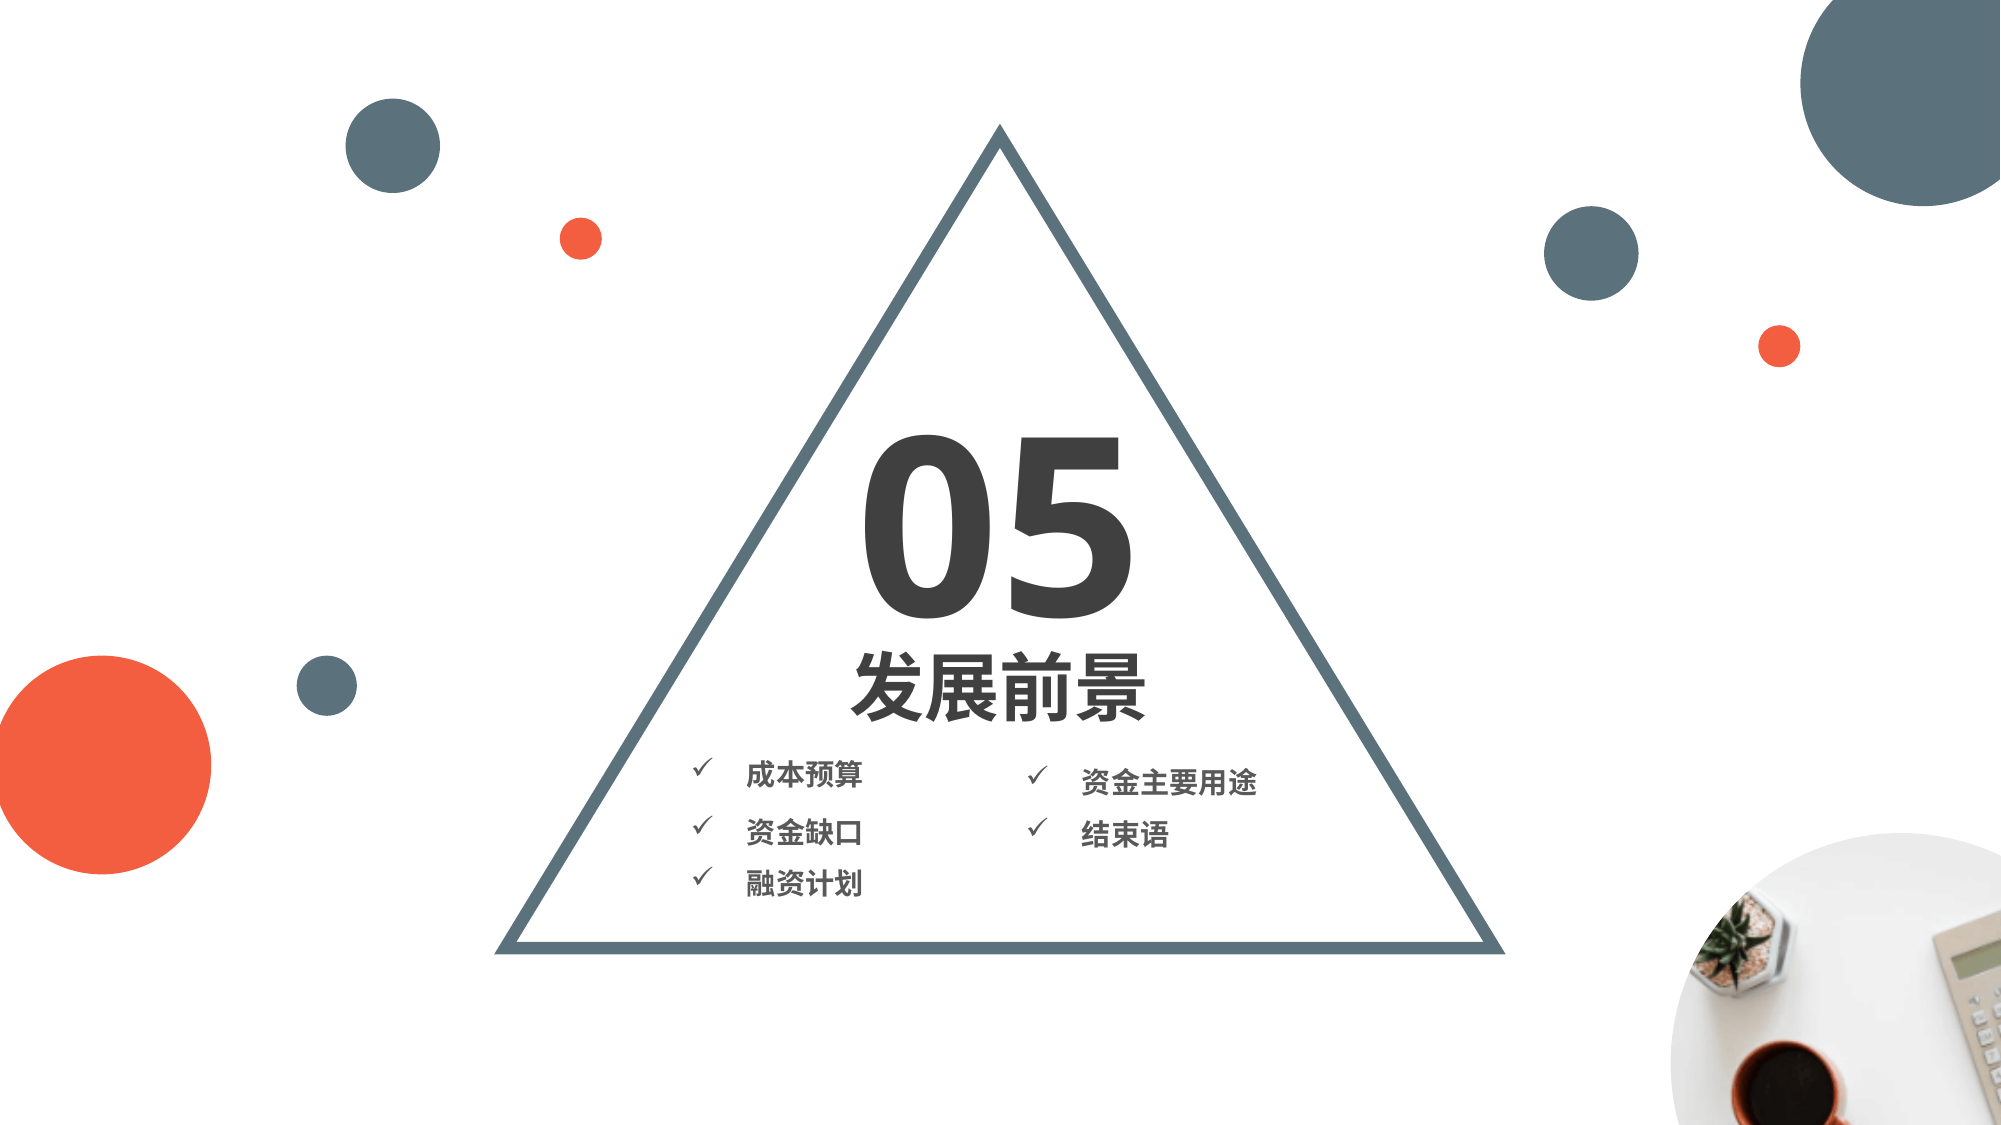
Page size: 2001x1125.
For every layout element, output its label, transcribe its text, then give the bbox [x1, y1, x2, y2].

text_box [295, 654, 358, 717]
text_box 资金缺口 [675, 807, 1011, 857]
text_box [1543, 205, 1640, 302]
text_box 资金主要用途 [1010, 757, 1403, 807]
text_box 成本预算 [675, 748, 1011, 799]
text_box [503, 133, 1497, 950]
text_box [0, 654, 213, 876]
text_box [1757, 324, 1802, 369]
text_box [558, 216, 603, 261]
text_box 发展前景 [1305, 633, 1441, 739]
text_box 05 [693, 359, 862, 633]
text_box [1669, 831, 2000, 1125]
text_box 融资计划 [675, 857, 1020, 908]
text_box 结束语 [1010, 808, 1403, 859]
text_box 发展前景 [559, 633, 695, 739]
text_box [344, 97, 442, 195]
text_box [1799, 0, 2000, 208]
text_box 05 [1138, 359, 1307, 633]
